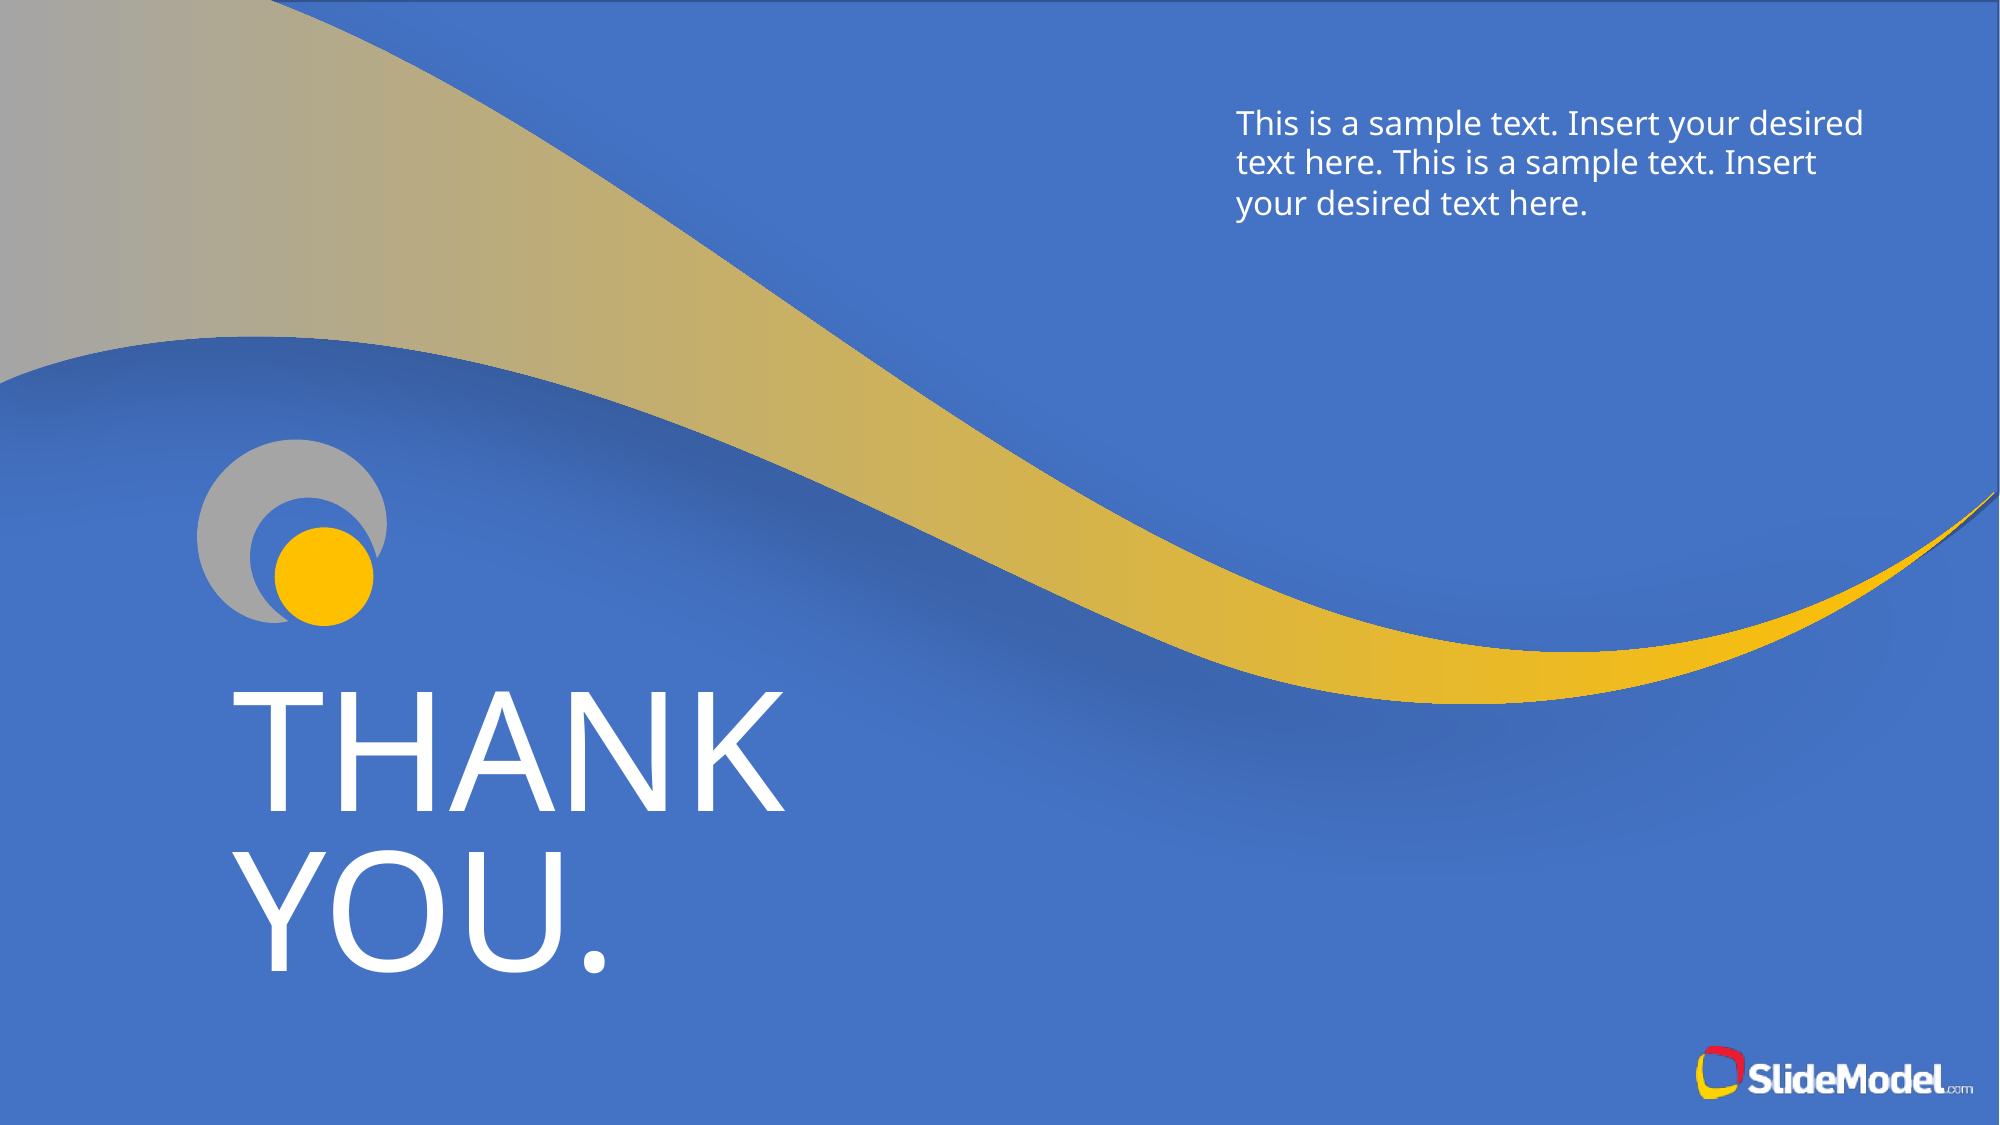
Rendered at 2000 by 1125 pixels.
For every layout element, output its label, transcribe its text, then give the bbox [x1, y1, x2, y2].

text_box This is a sample text. Insert your desired text here. This is a sample text. Insert your desired text here. [1235, 101, 1874, 222]
text_box THANK YOU. [232, 683, 830, 1004]
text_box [196, 439, 388, 627]
picture [1696, 1046, 1974, 1100]
